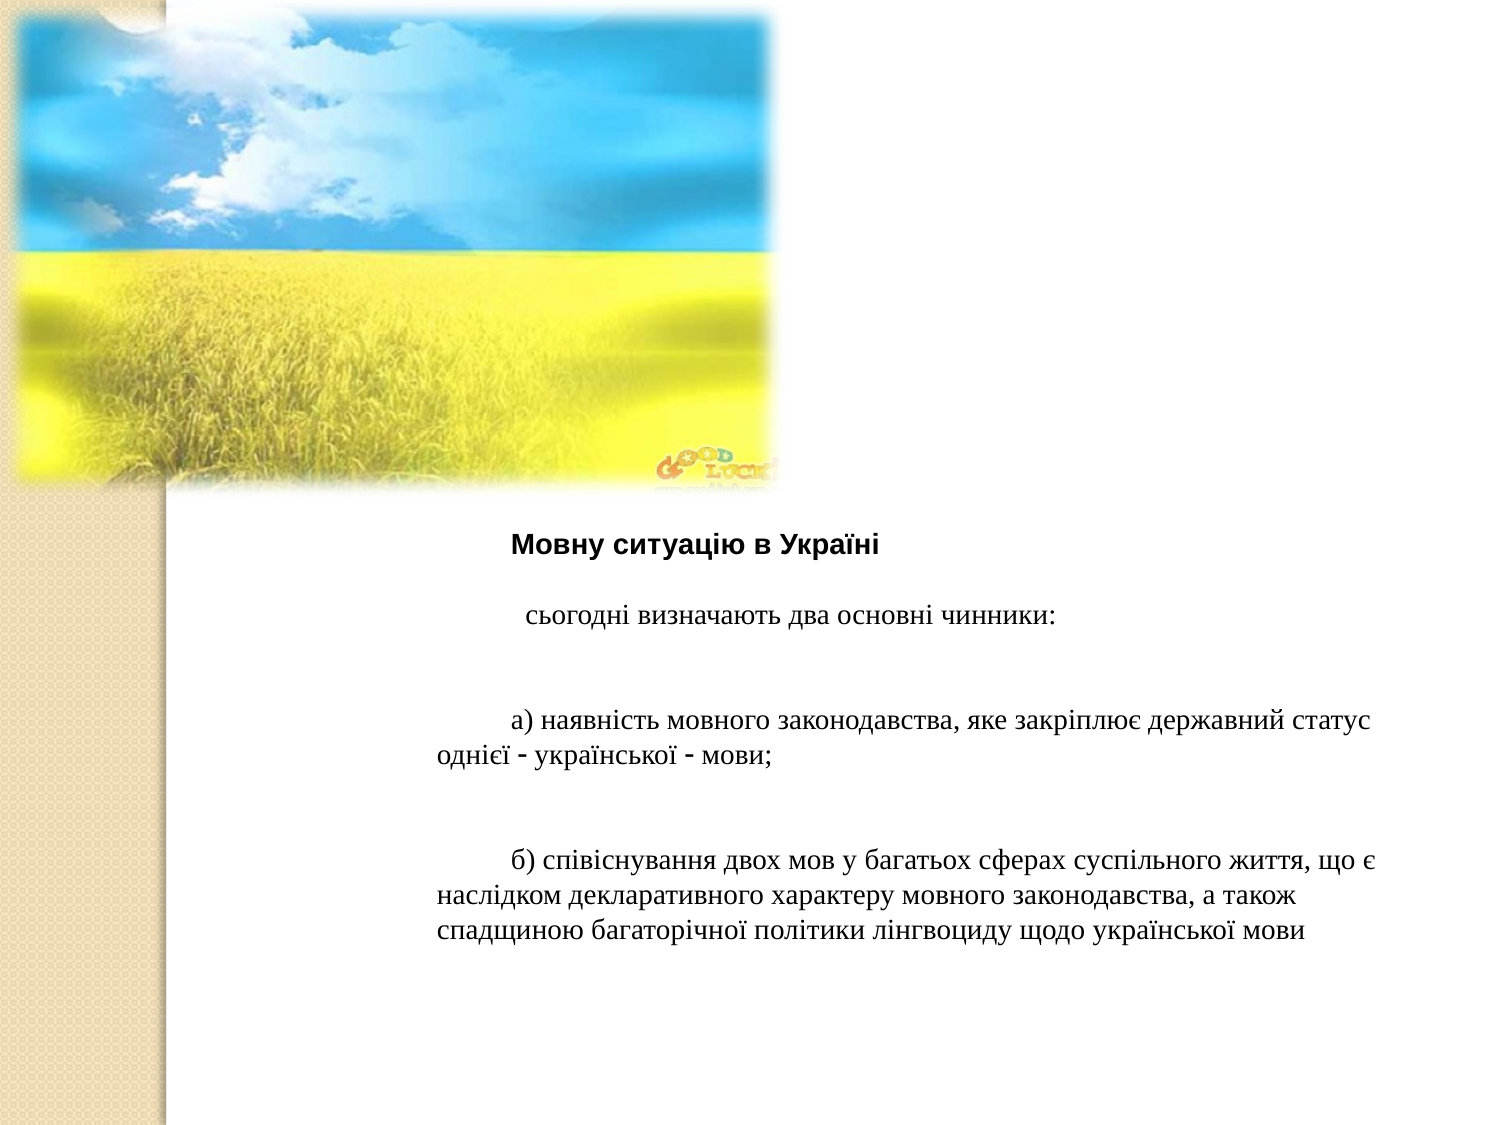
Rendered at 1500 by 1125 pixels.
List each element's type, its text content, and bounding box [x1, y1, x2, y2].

picture [0, 0, 786, 498]
text_box Мовну ситуацію в Україні сьогодні визначають два основні чинники: а) наявність мовного законодавства, яке закріплює державний статус однієї  української  мови; б) співіснування двох мов у багатьох сферах суспільного життя, що є наслідком декларативного характеру мовного законодавства, а також спадщиною багаторічної політики лінгвоциду щодо української мови [421, 517, 1454, 953]
